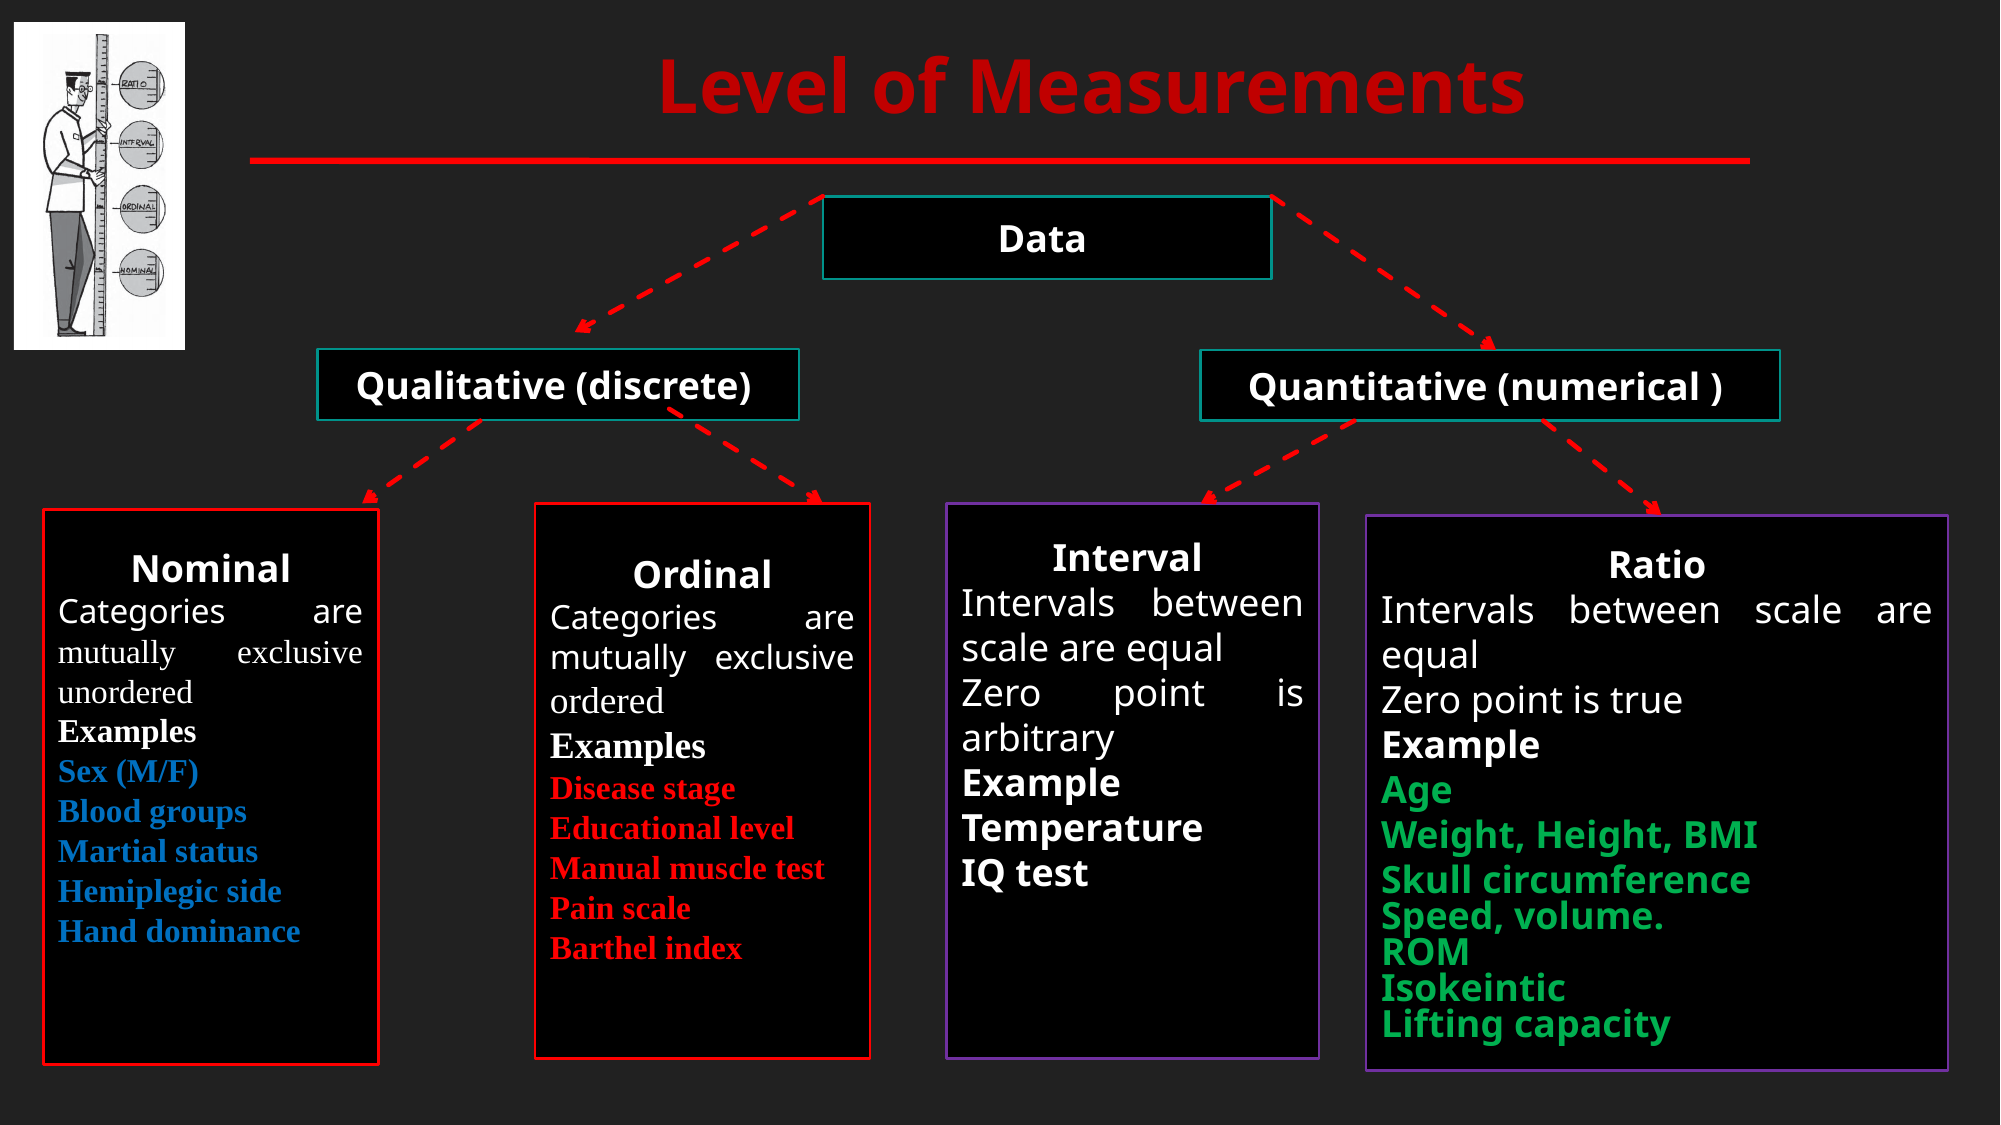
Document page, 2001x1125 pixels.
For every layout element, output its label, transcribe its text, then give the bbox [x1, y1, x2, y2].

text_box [1200, 420, 1355, 504]
text_box Quantitative (numerical ) [1199, 349, 1781, 422]
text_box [1543, 420, 1662, 516]
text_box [574, 195, 823, 333]
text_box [668, 408, 823, 504]
text_box Qualitative (discrete) [316, 348, 800, 421]
text_box Ordinal Categories are mutually exclusive ordered Examples Disease stage Educational level Manual muscle test Pain scale Barthel index [534, 502, 871, 1060]
text_box Level of Measurements [409, 30, 1794, 136]
text_box Nominal Categories are mutually exclusive unordered Examples Sex (M/F) Blood groups Martial status Hemiplegic side Hand dominance [42, 508, 380, 1066]
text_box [1271, 195, 1497, 350]
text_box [361, 420, 481, 504]
text_box Interval Intervals between scale are equal Zero point is arbitrary Example Temperature IQ test [945, 502, 1320, 1060]
text_box Ratio Intervals between scale are equal Zero point is true Example Age Weight, Height, BMI Skull circumference Speed, volume. ROM Isokeintic Lifting capacity [1365, 514, 1949, 1072]
picture [13, 22, 186, 350]
text_box Data [823, 195, 1271, 280]
